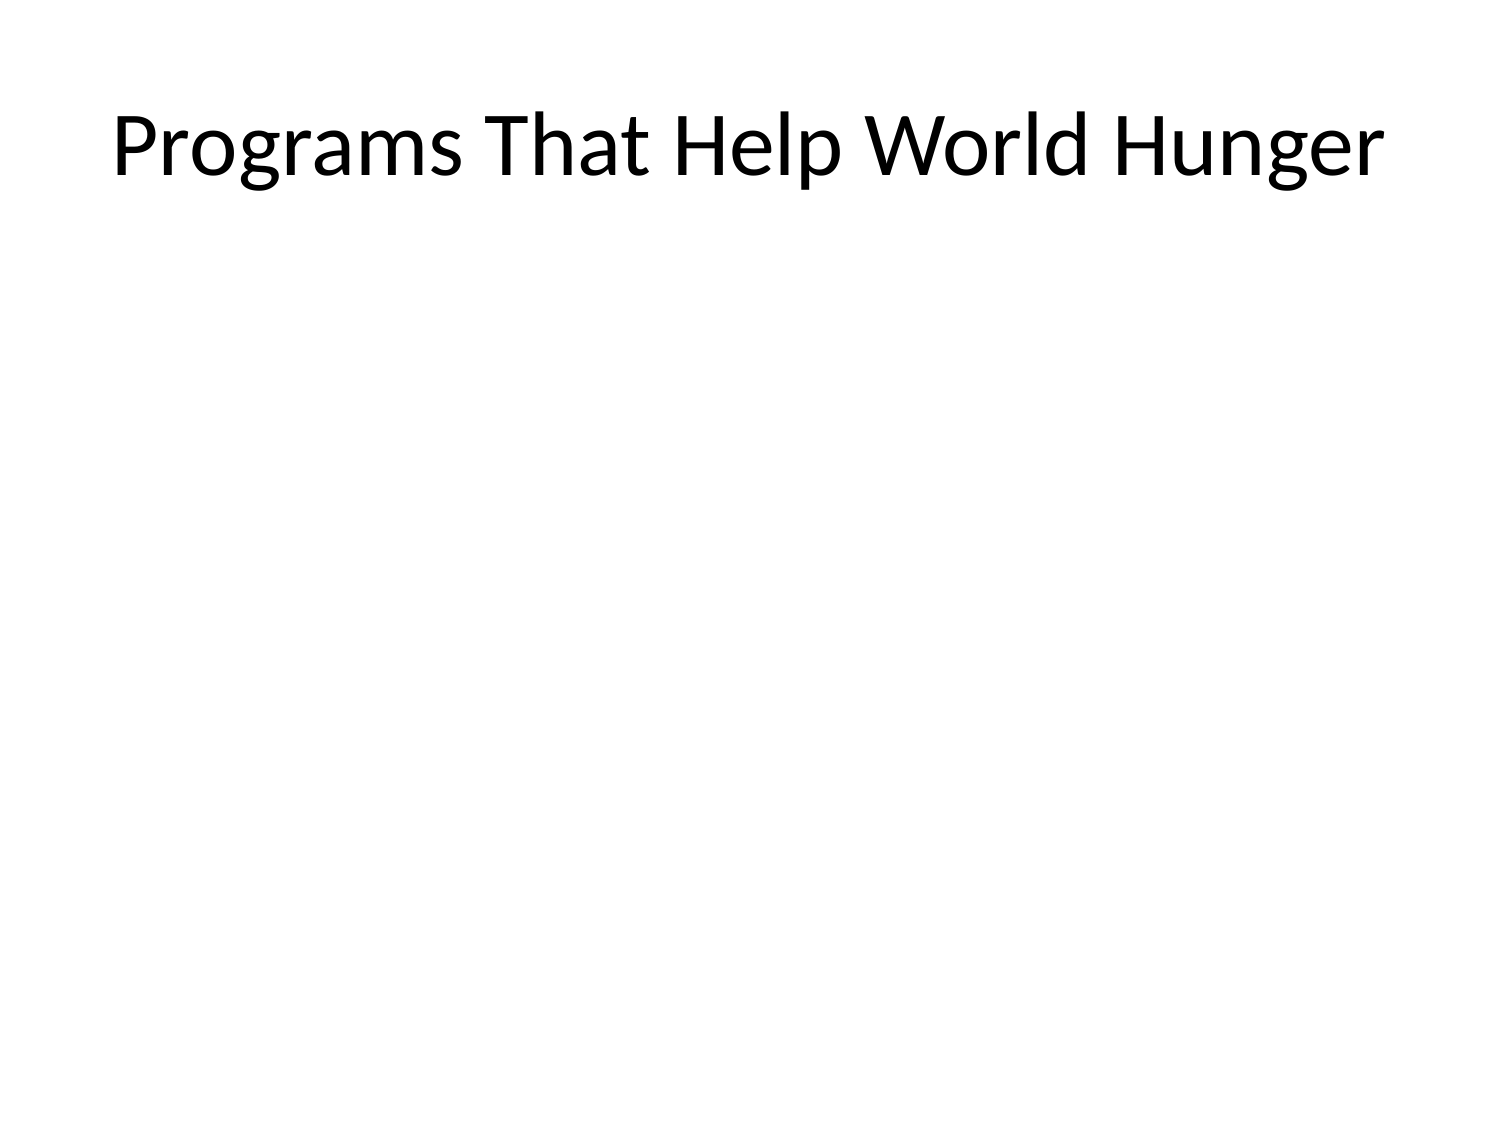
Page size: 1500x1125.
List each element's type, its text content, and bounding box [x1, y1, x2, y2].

title Programs That Help World Hunger [75, 45, 1425, 233]
